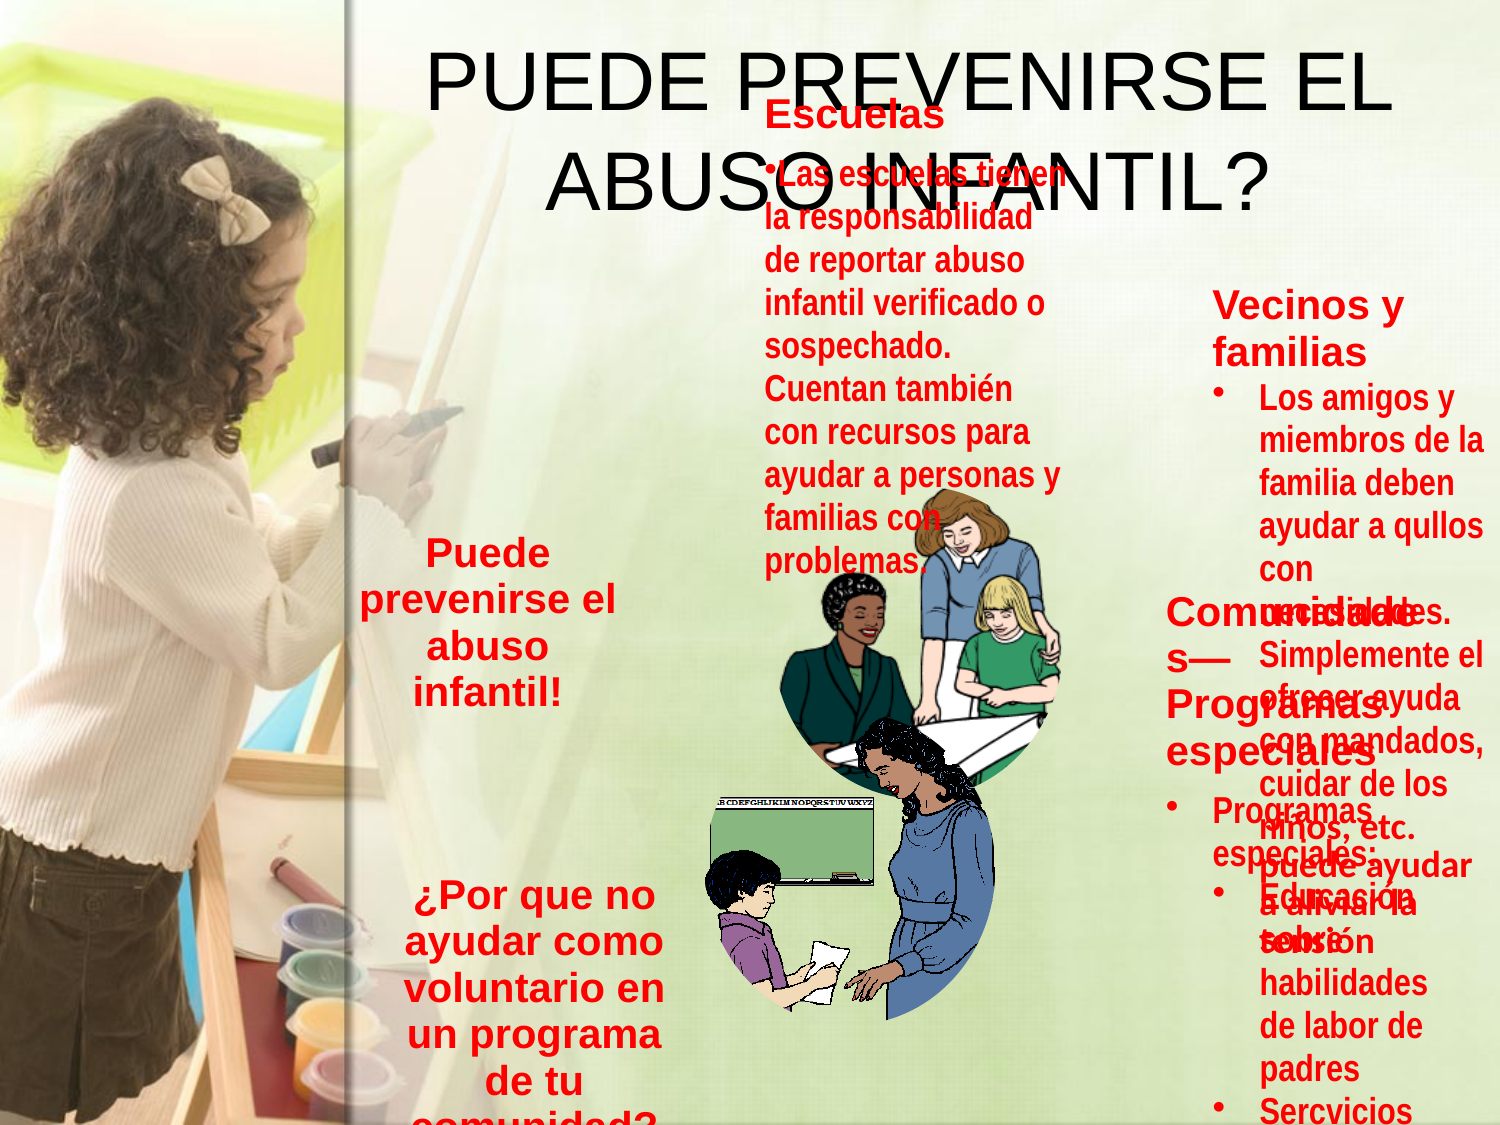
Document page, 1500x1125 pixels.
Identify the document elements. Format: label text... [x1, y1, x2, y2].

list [336, 230, 1500, 1125]
title PUEDE PREVENIRSE EL ABUSO INFANTIL? [330, 45, 1487, 209]
picture [1020, 212, 1026, 226]
picture [940, 212, 947, 226]
picture [869, 212, 876, 226]
picture [984, 212, 990, 226]
picture [850, 212, 857, 226]
picture [0, 0, 1500, 1125]
